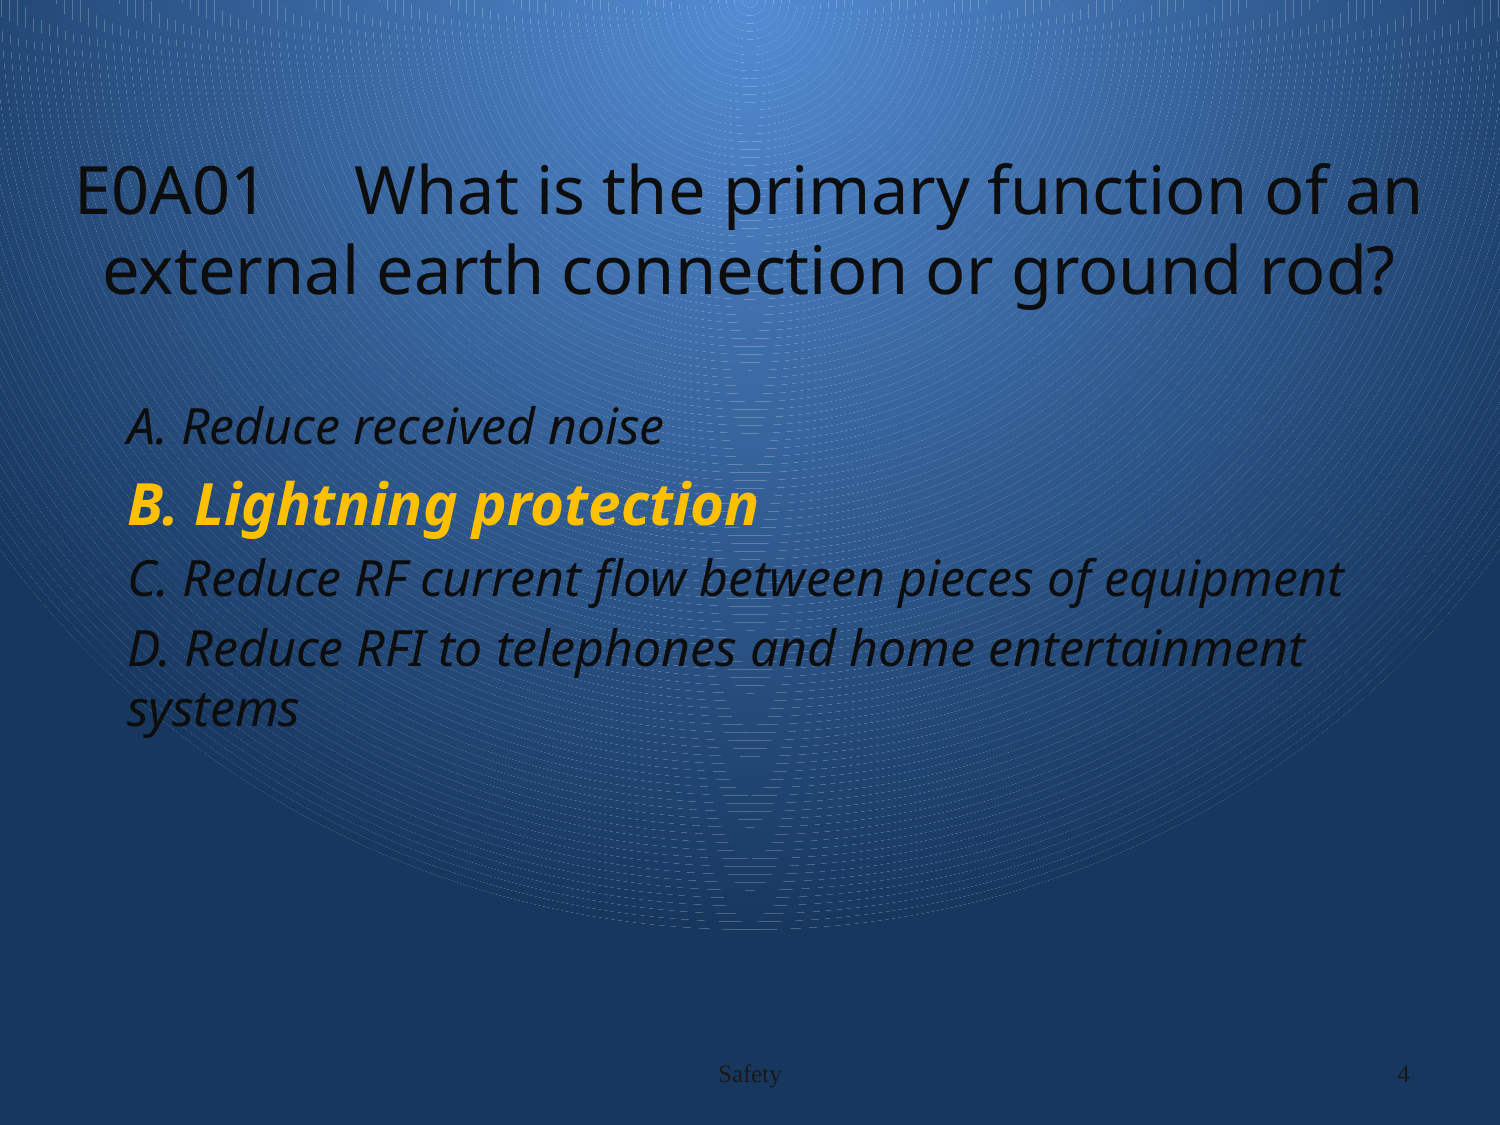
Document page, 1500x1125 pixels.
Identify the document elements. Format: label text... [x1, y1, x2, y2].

title E0A01 What is the primary function of an external earth connection or ground rod? [50, 0, 1450, 375]
slide_number 4 [1074, 1042, 1425, 1103]
footer Safety [512, 1042, 988, 1103]
subtitle A. Reduce received noise B. Lightning protection C. Reduce RF current flow between pieces of equipment D. Reduce RFI to telephones and home entertainment systems [112, 387, 1388, 1013]
